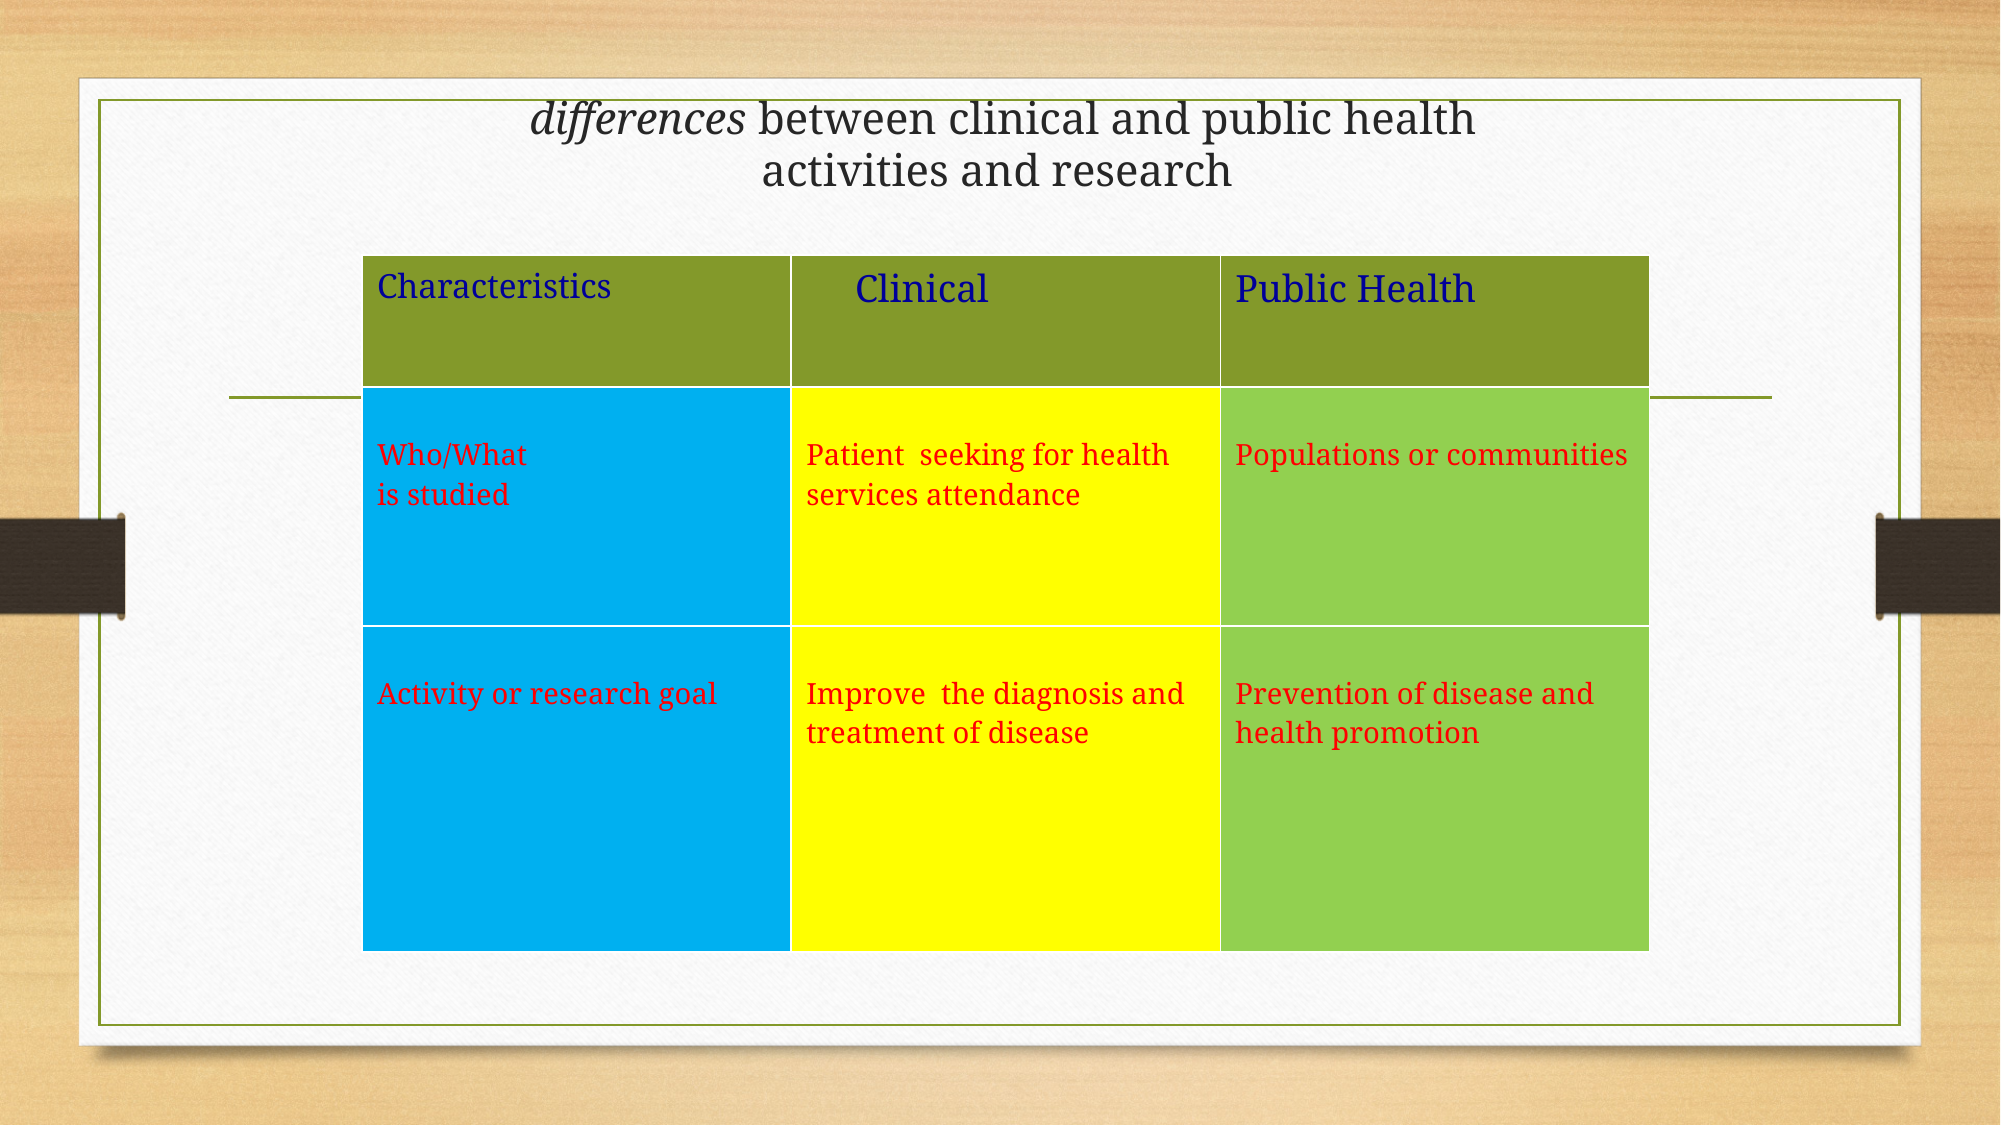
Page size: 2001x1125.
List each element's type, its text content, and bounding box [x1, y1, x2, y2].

table_header Characteristics [363, 256, 790, 386]
table_cell Prevention of disease and health promotion [1221, 627, 1649, 951]
picture [0, 0, 2001, 1125]
table_cell Who/What is studied [363, 388, 790, 625]
table_cell Improve the diagnosis and treatment of disease [792, 627, 1220, 951]
table_cell Populations or communities [1221, 388, 1649, 625]
table_header Public Health [1221, 256, 1649, 386]
title differences between clinical and public health activities and research [421, 31, 1574, 254]
table_cell Activity or research goal [363, 627, 790, 951]
table_cell Patient seeking for health services attendance [792, 388, 1220, 625]
table_header Clinical [792, 256, 1220, 386]
